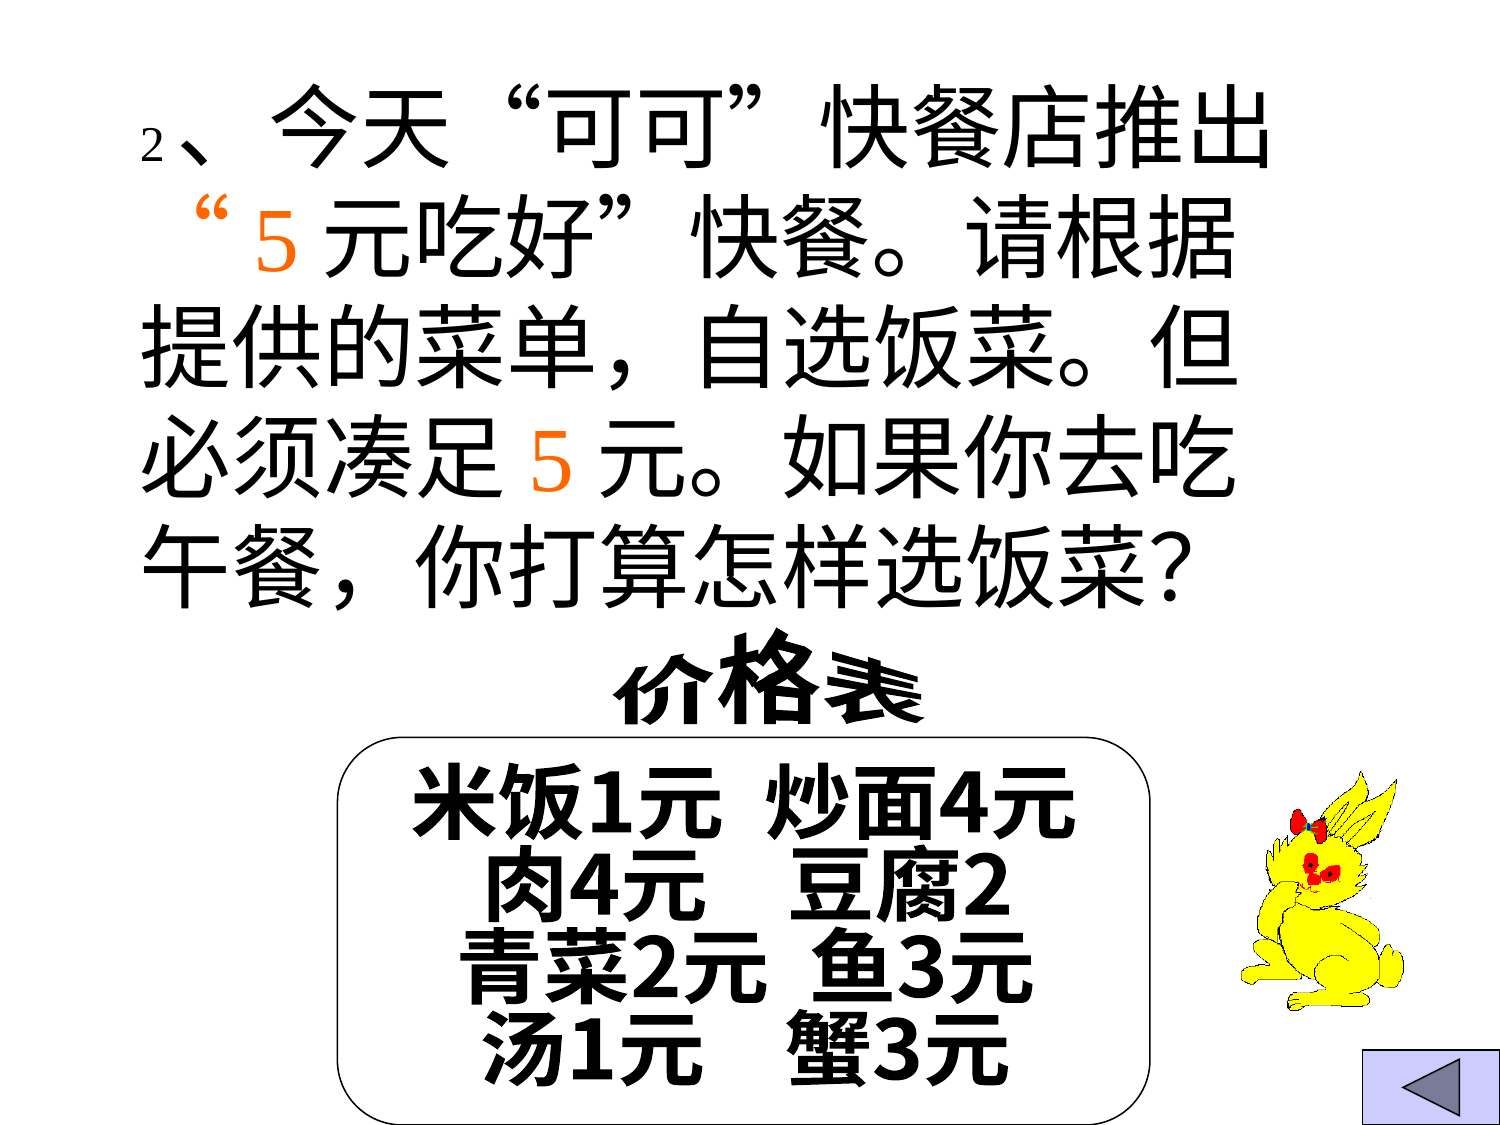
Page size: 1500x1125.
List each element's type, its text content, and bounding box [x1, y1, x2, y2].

text_box 2、今天“可可”快餐店推出“5元吃好”快餐。请根据提供的菜单，自选饭菜。但必须凑足5元。如果你去吃午餐，你打算怎样选饭菜？ [124, 62, 1338, 627]
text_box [337, 737, 1151, 1125]
picture [1151, 761, 1500, 1125]
